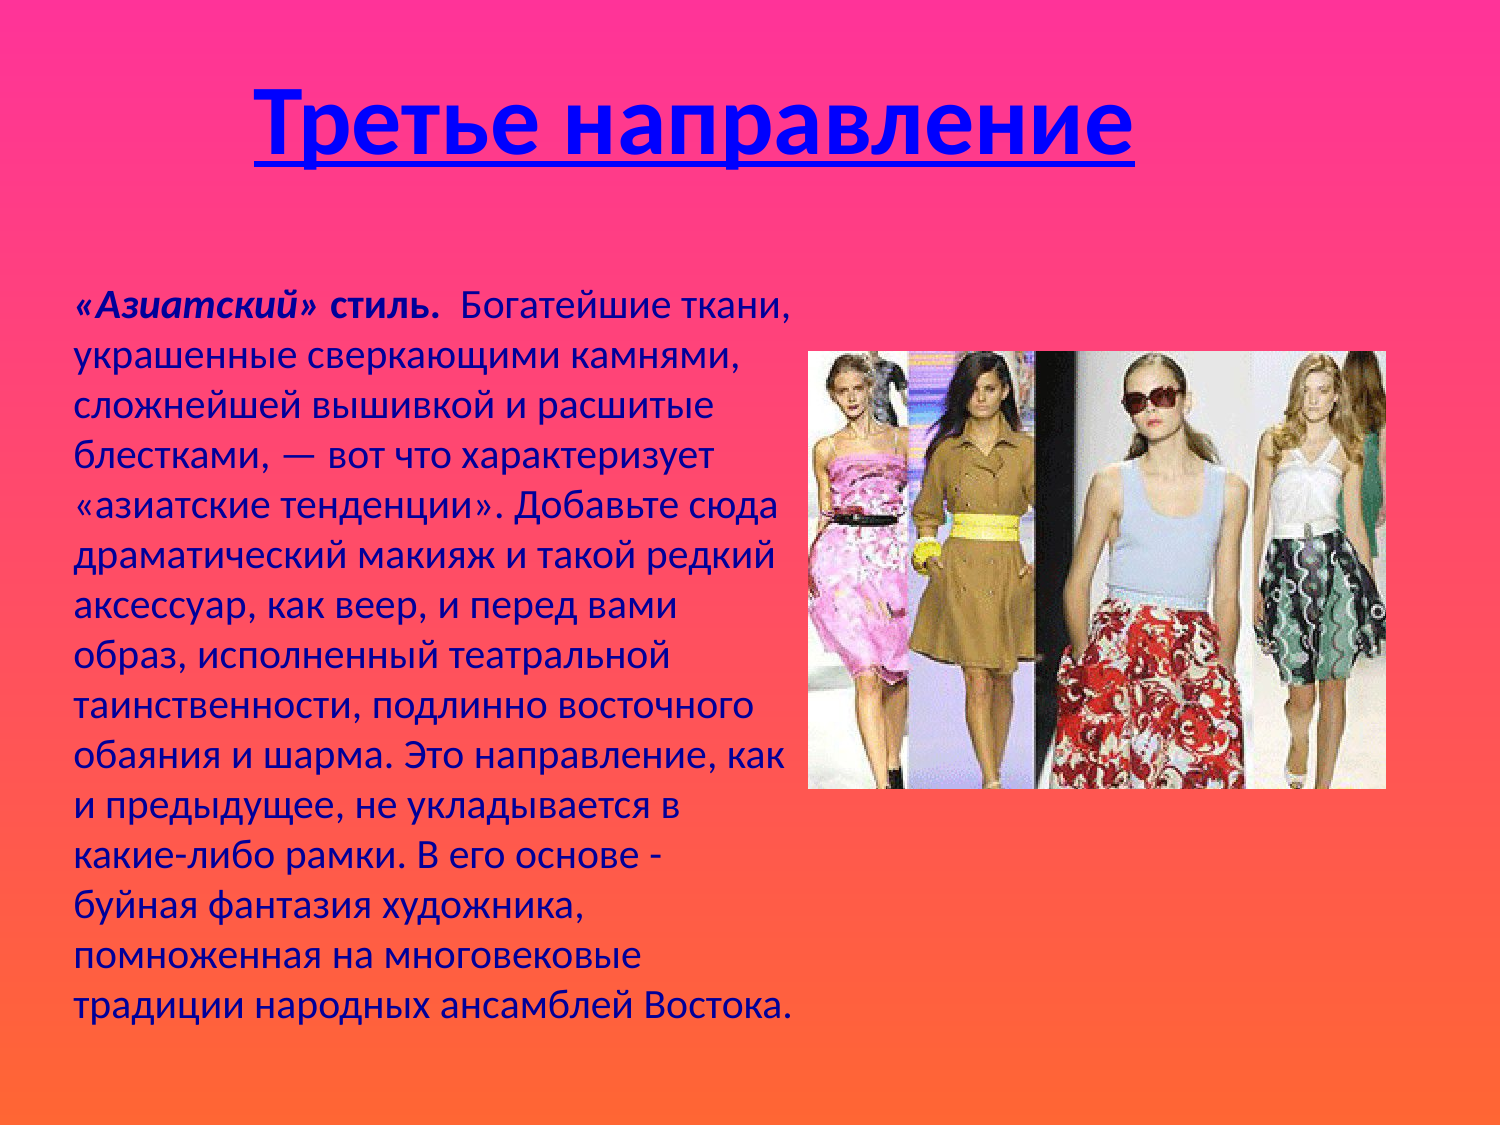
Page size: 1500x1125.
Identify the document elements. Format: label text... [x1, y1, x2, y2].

picture [808, 351, 1386, 789]
text_box «Азиатский» стиль. Богатейшие ткани, украшенные сверкающими камнями, сложнейшей вышивкой и расшитые блестками, — вот что характеризует «азиатские тенденции». Добавьте сюда драматический макияж и такой редкий аксессуар, как веер, и перед вами образ, исполненный театральной таинственности, подлинно восточного обаяния и шарма. Это направление, как и предыдущее, не укладывается в какие-либо рамки. В его основе - буйная фантазия художника, помноженная на многовековые традиции народных ансамблей Востока. [58, 269, 809, 1035]
text_box Третье направление [239, 46, 1151, 182]
